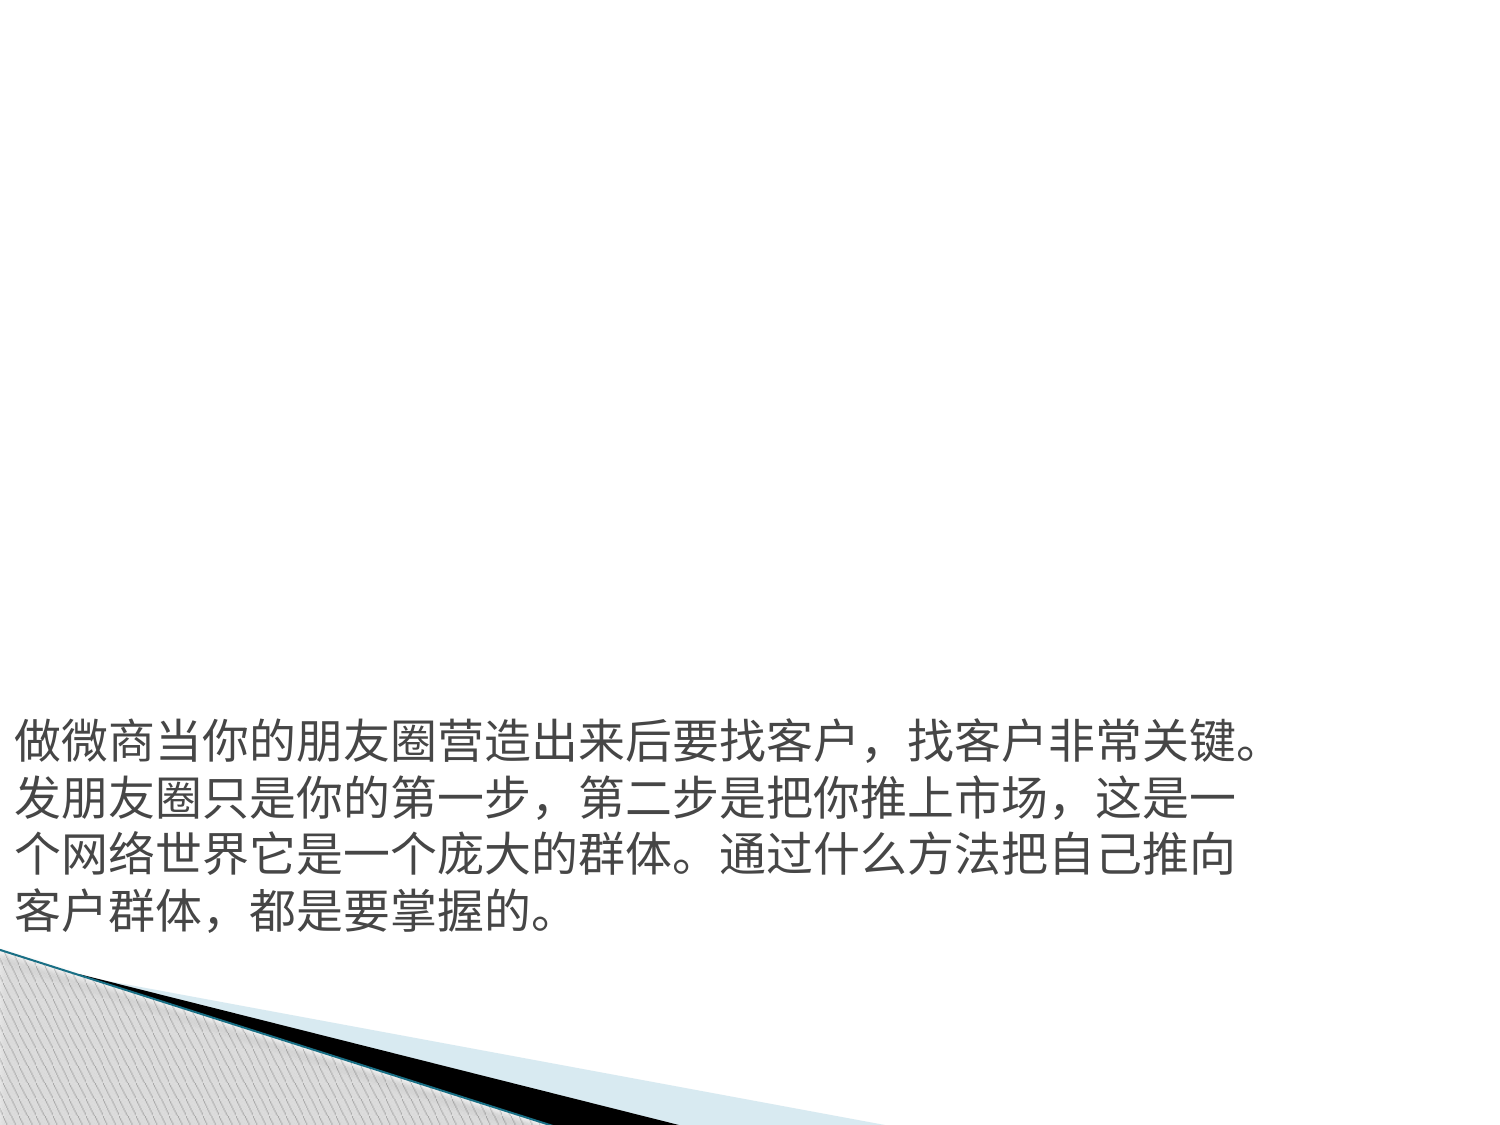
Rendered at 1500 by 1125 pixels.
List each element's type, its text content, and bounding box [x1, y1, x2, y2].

title 做微商当你的朋友圈营造出来后要找客户，找客户非常关键。发朋友圈只是你的第一步，第二步是把你推上市场，这是一个网络世界它是一个庞大的群体。通过什么方法把自己推向客户群体，都是要掌握的。 [0, 704, 1275, 946]
